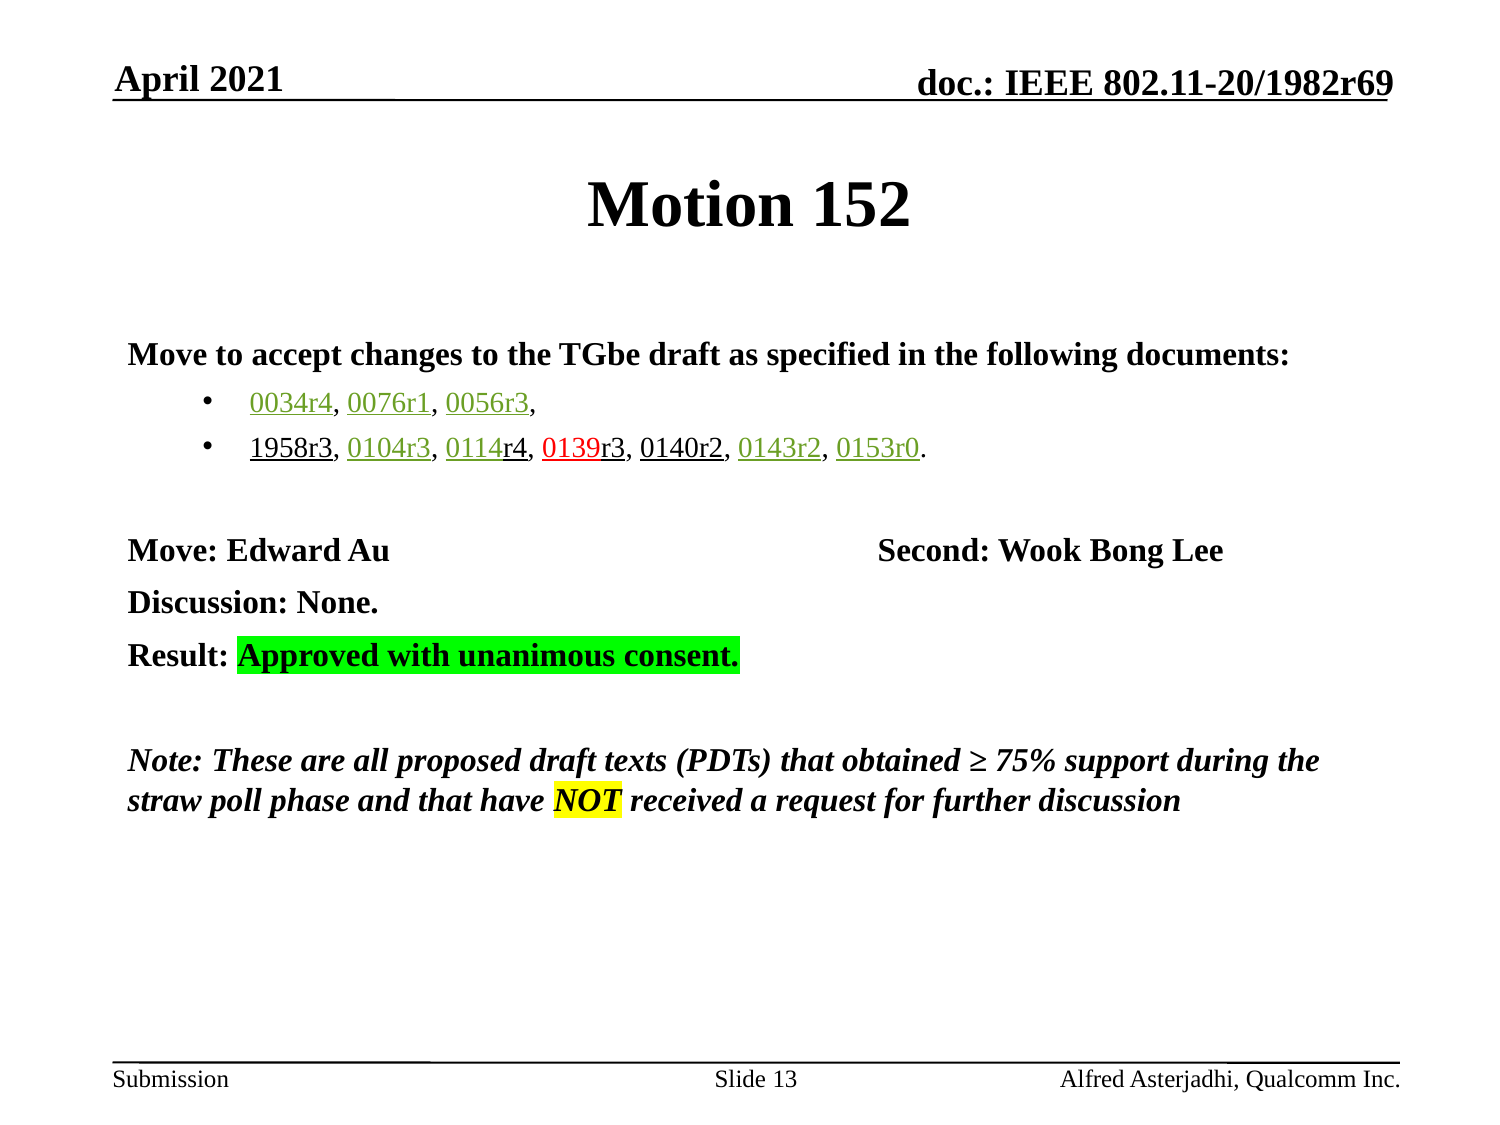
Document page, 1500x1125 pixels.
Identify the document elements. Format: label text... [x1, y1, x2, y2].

list Move to accept changes to the TGbe draft as specified in the following documents: 0034r4, 0076r1, 0056r3, 1958r3, 0104r3, 0114r4, 0139r3, 0140r2, 0143r2, 0153r0. Move: Edward Au Second: Wook Bong Lee Discussion: None. Result: Approved with unanimous consent. Note: These are all proposed draft texts (PDTs) that obtained ≥ 75% support during the straw poll phase and that have NOT received a request for further discussion [112, 324, 1388, 1000]
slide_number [114, 54, 423, 100]
footer Alfred Asterjadhi, Qualcomm Inc. [878, 1061, 1402, 1093]
title Motion 152 [112, 112, 1388, 288]
slide_number Slide 13 [712, 1061, 800, 1123]
